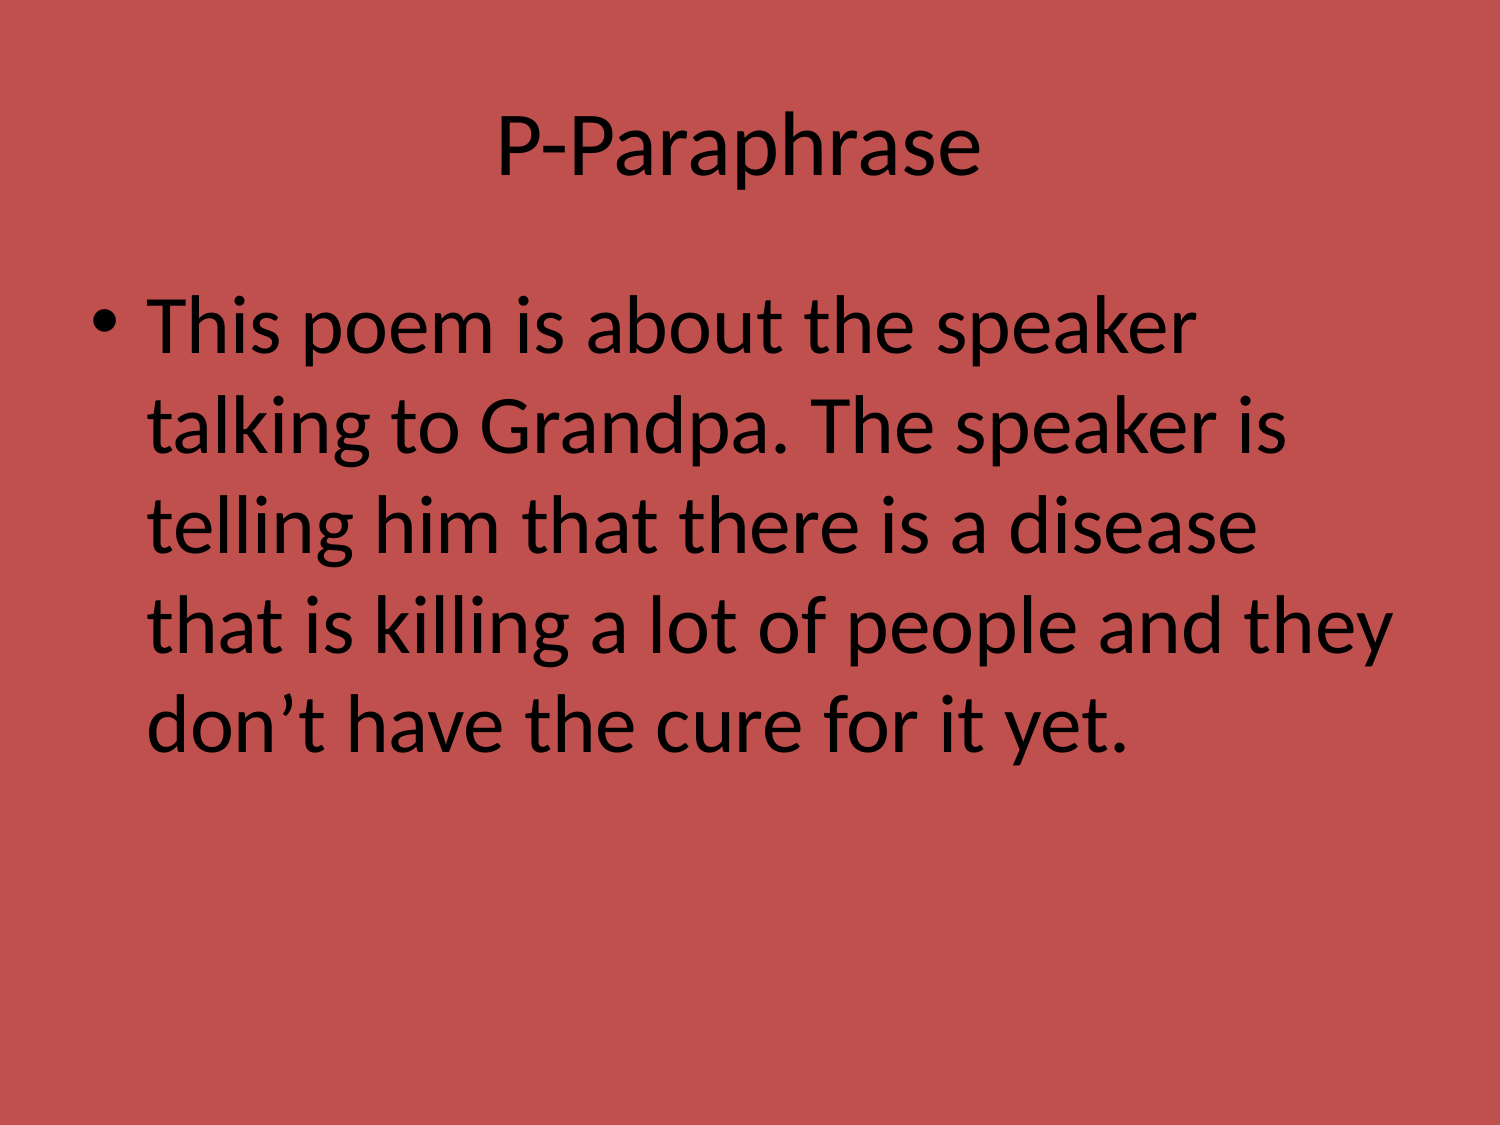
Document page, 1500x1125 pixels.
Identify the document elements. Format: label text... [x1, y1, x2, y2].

title P-Paraphrase [75, 45, 1425, 233]
list This poem is about the speaker talking to Grandpa. The speaker is telling him that there is a disease that is killing a lot of people and they don’t have the cure for it yet. [75, 262, 1425, 1005]
